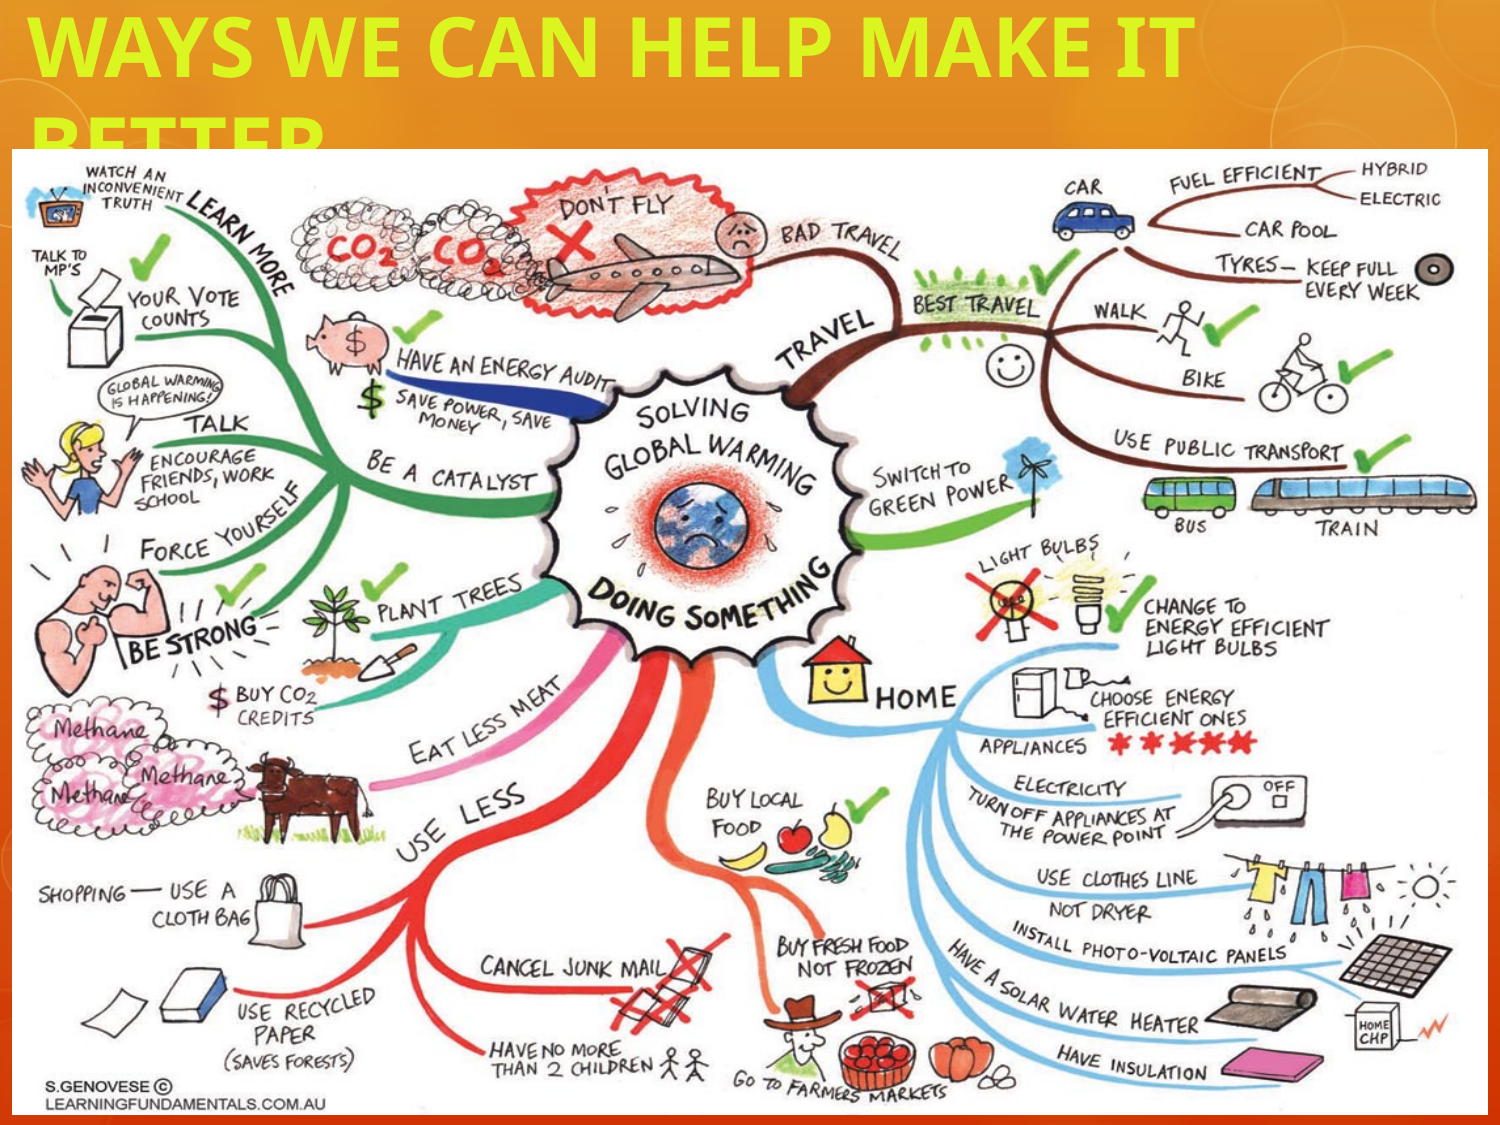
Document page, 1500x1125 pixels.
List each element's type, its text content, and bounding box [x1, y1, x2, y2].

picture [11, 149, 1489, 1115]
title WAYS WE CAN HELP MAKE IT BETTER [12, 12, 1488, 149]
